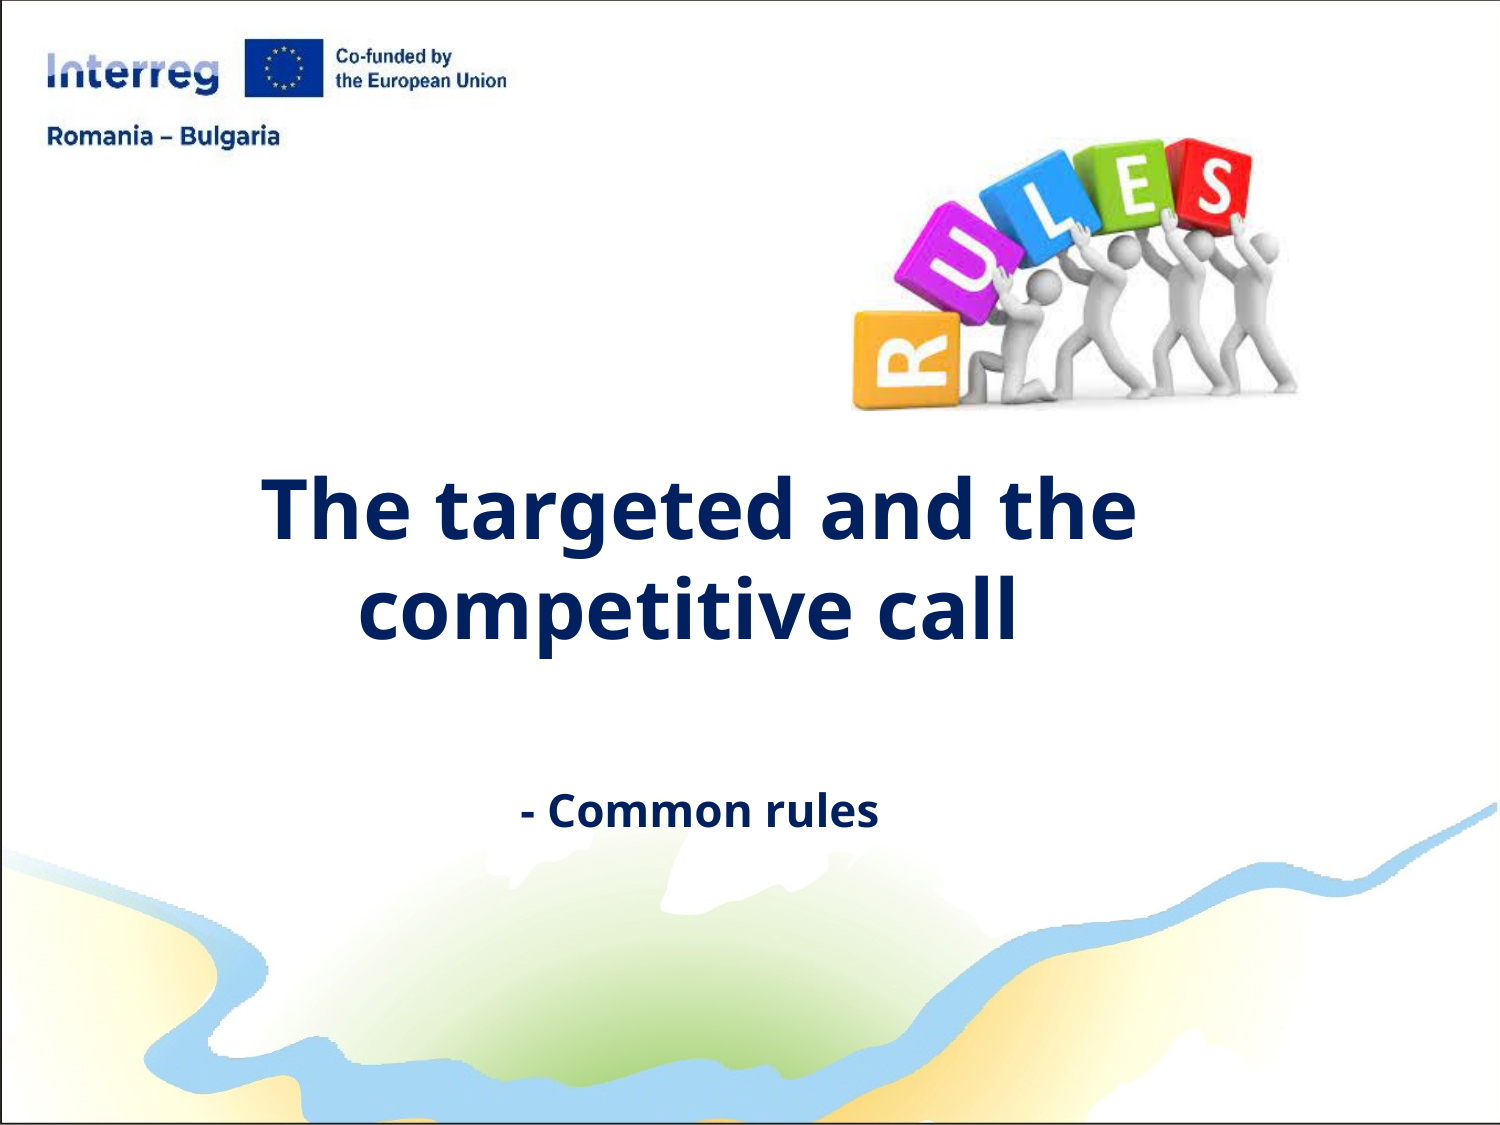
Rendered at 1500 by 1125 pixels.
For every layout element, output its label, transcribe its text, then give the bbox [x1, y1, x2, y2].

list The targeted and the competitive call - Common rules [99, 254, 1301, 1080]
picture [0, 0, 1500, 1125]
